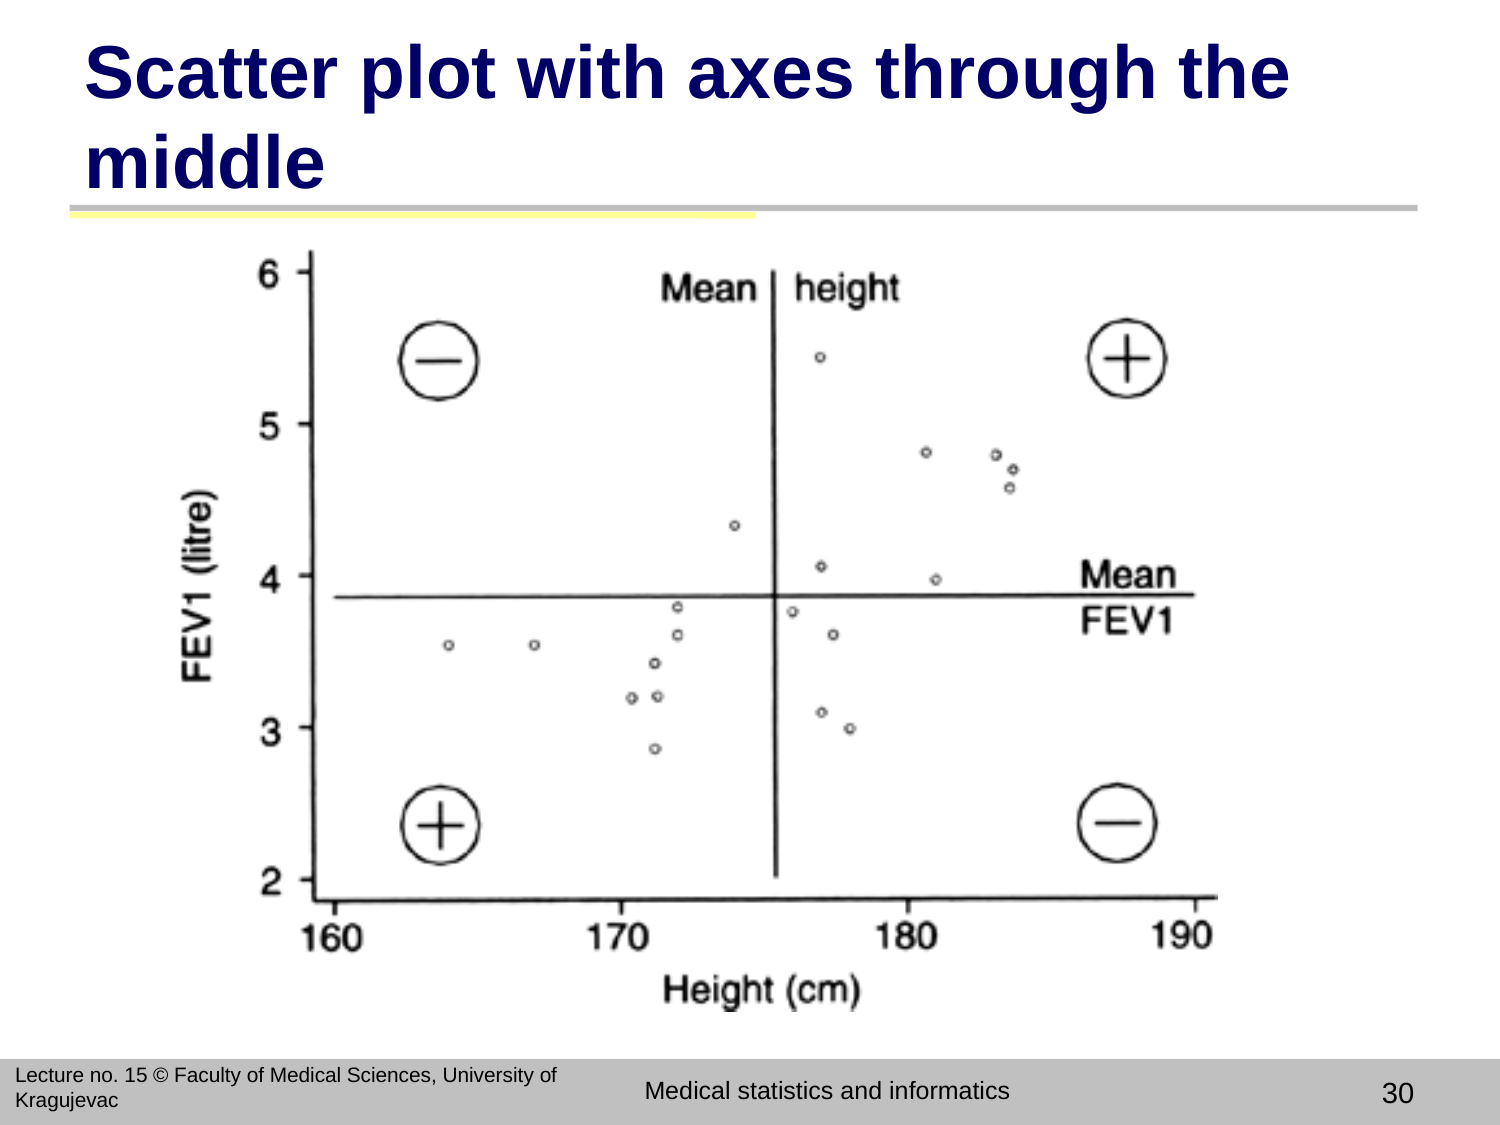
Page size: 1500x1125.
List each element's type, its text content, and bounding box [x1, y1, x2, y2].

title Scatter plot with axes through the middle [69, 19, 1426, 208]
footer Medical statistics and informatics [512, 1066, 1144, 1125]
picture [180, 249, 1219, 1013]
slide_number 30 [1164, 1066, 1430, 1125]
slide_number Lecture no. 15 © Faculty of Medical Sciences, University of Kragujevac [0, 1053, 616, 1108]
